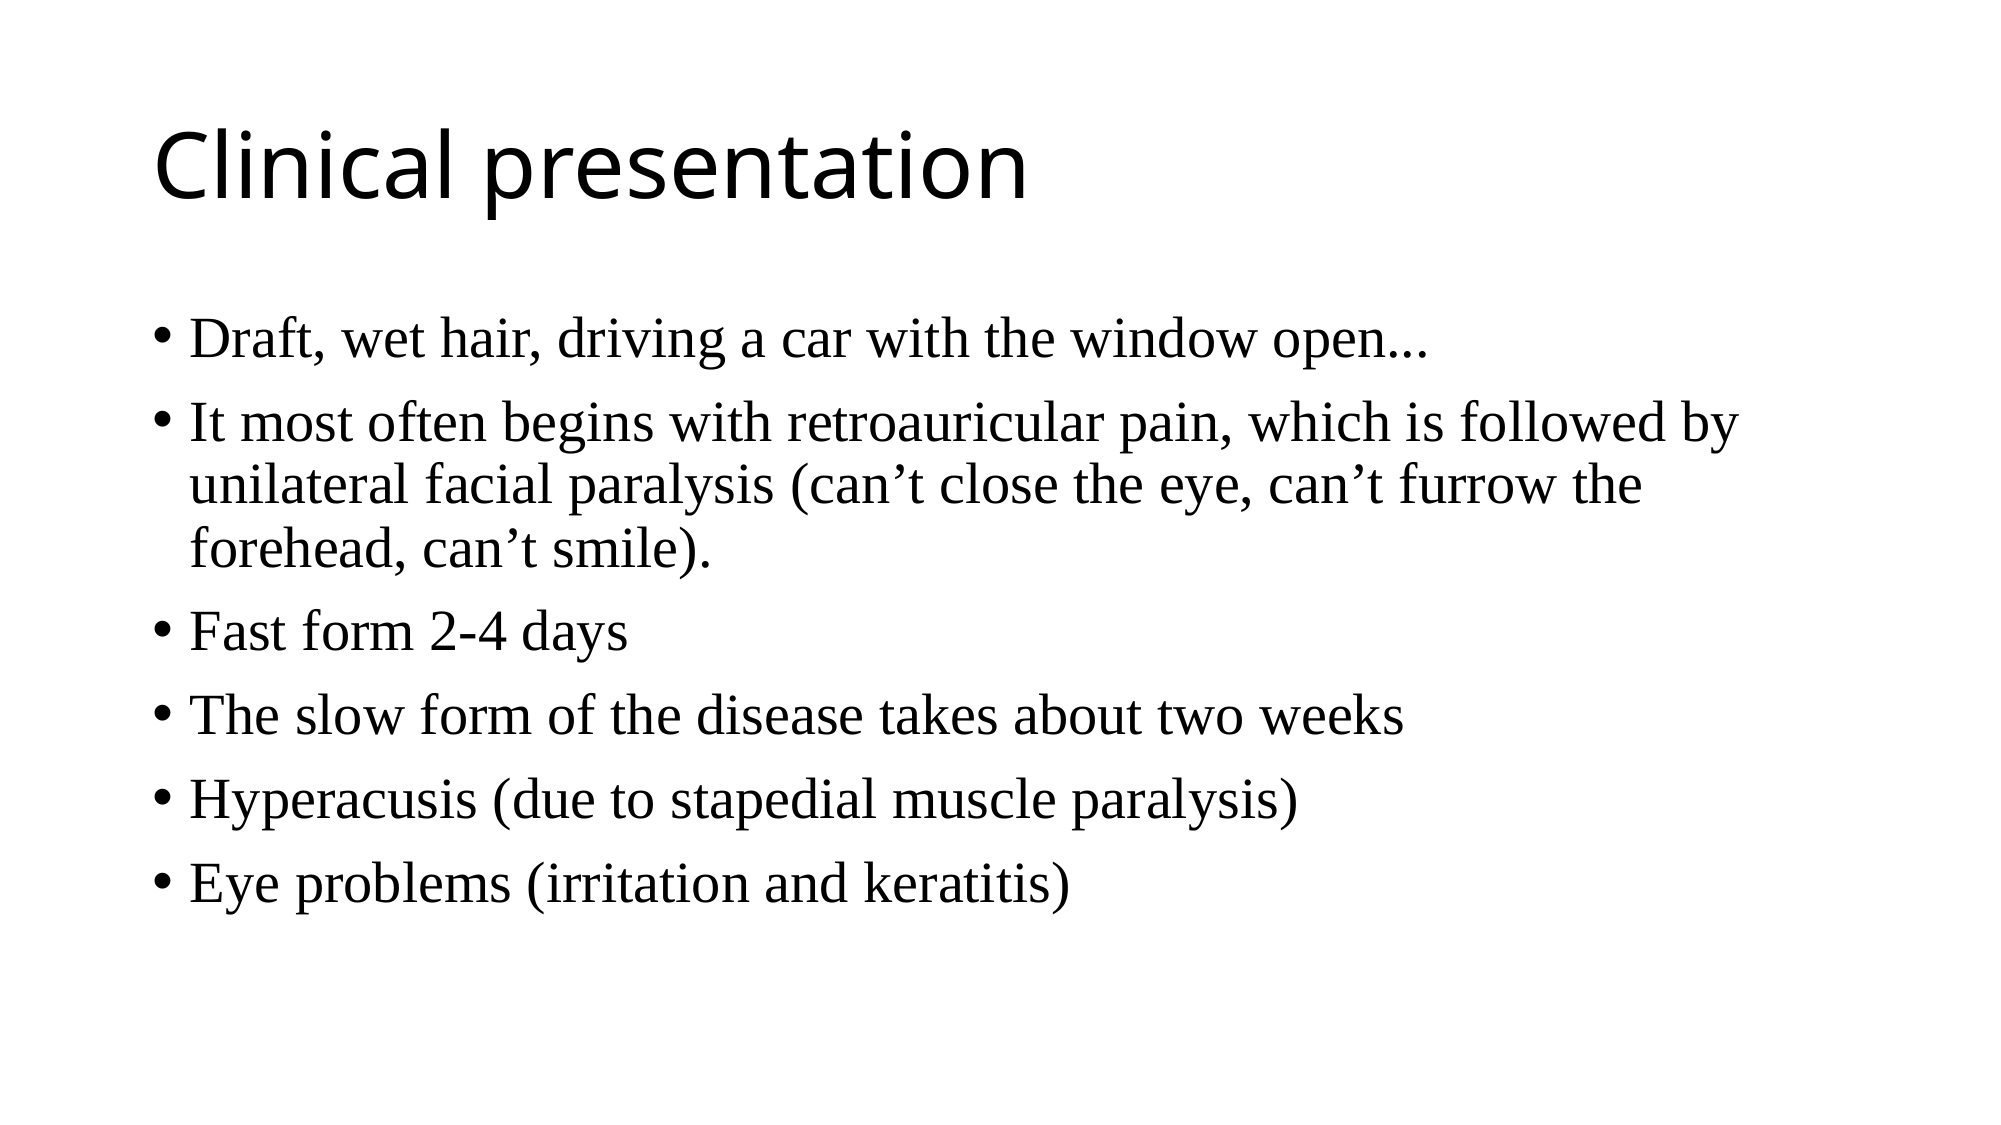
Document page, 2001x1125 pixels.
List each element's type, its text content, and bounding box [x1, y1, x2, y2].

title Clinical presentation [137, 59, 1863, 278]
list Draft, wet hair, driving a car with the window open... It most often begins with retroauricular pain, which is followed by unilateral facial paralysis (can’t close the eye, can’t furrow the forehead, can’t smile). Fast form 2-4 days The slow form of the disease takes about two weeks Hyperacusis (due to stapedial muscle paralysis) Eye problems (irritation and keratitis) [137, 299, 1863, 1014]
